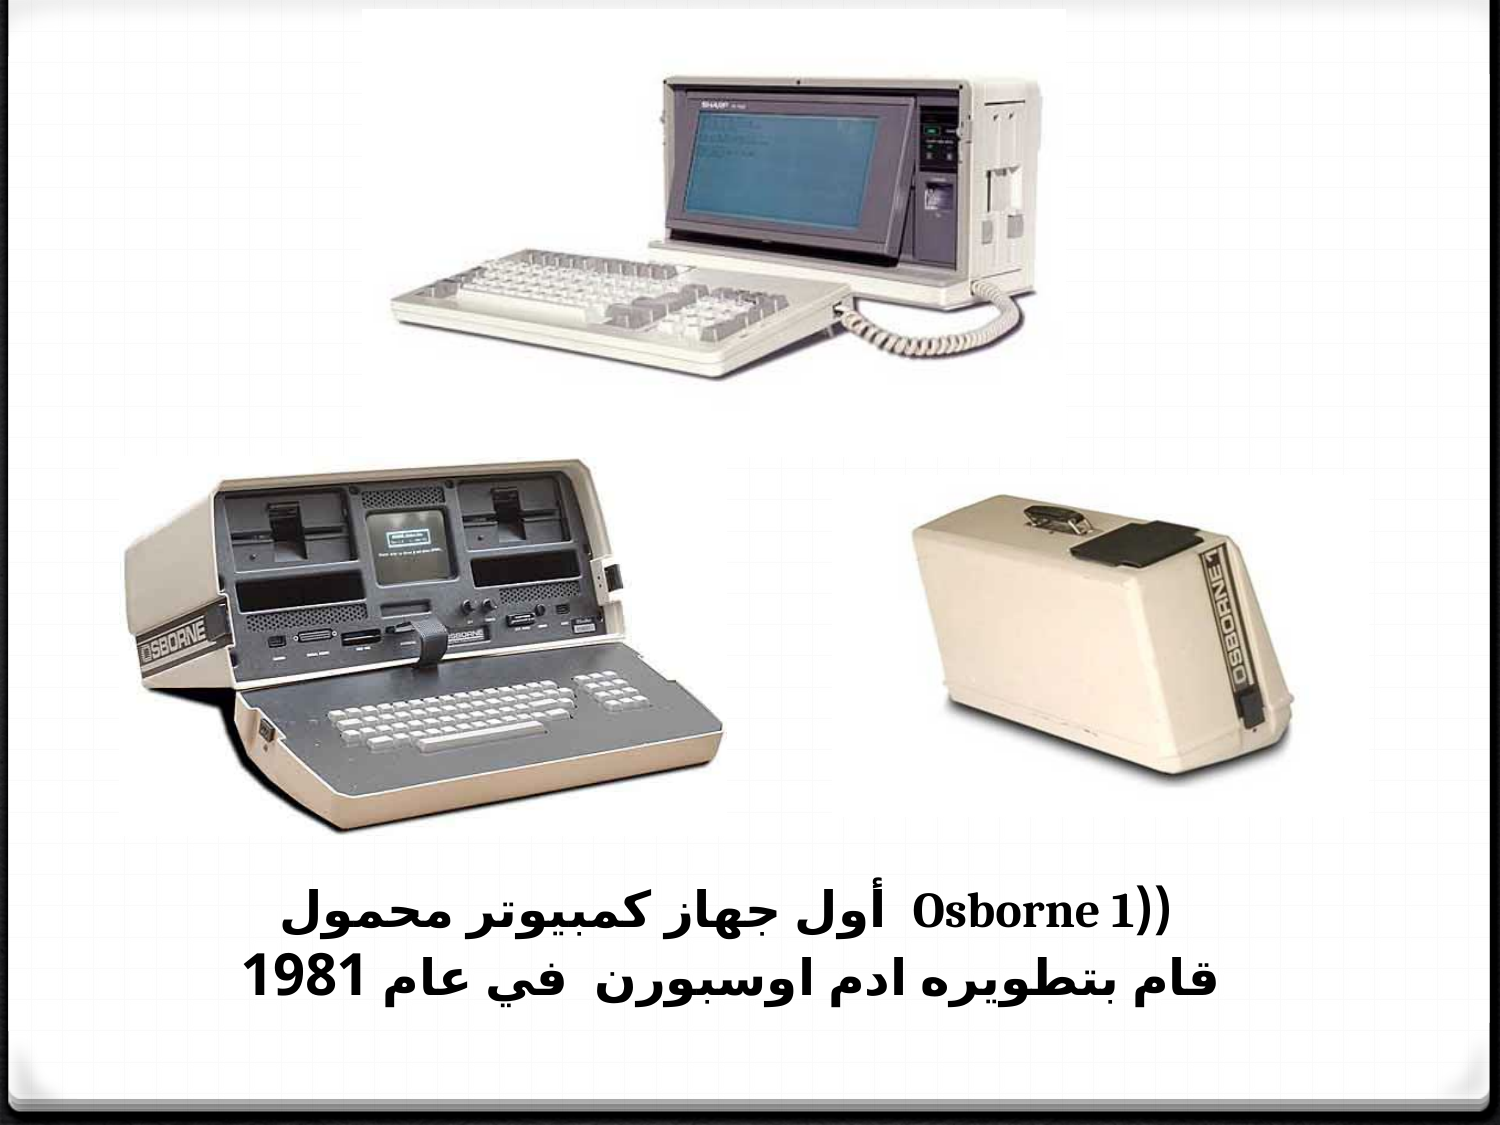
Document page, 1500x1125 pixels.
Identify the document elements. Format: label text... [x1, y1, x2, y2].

text_box ((Osborne 1 أول جهاز كمبيوتر محمول قام بتطويره ادم اوسبورن في عام 1981 [100, 869, 1353, 1060]
picture [0, 0, 1500, 1125]
